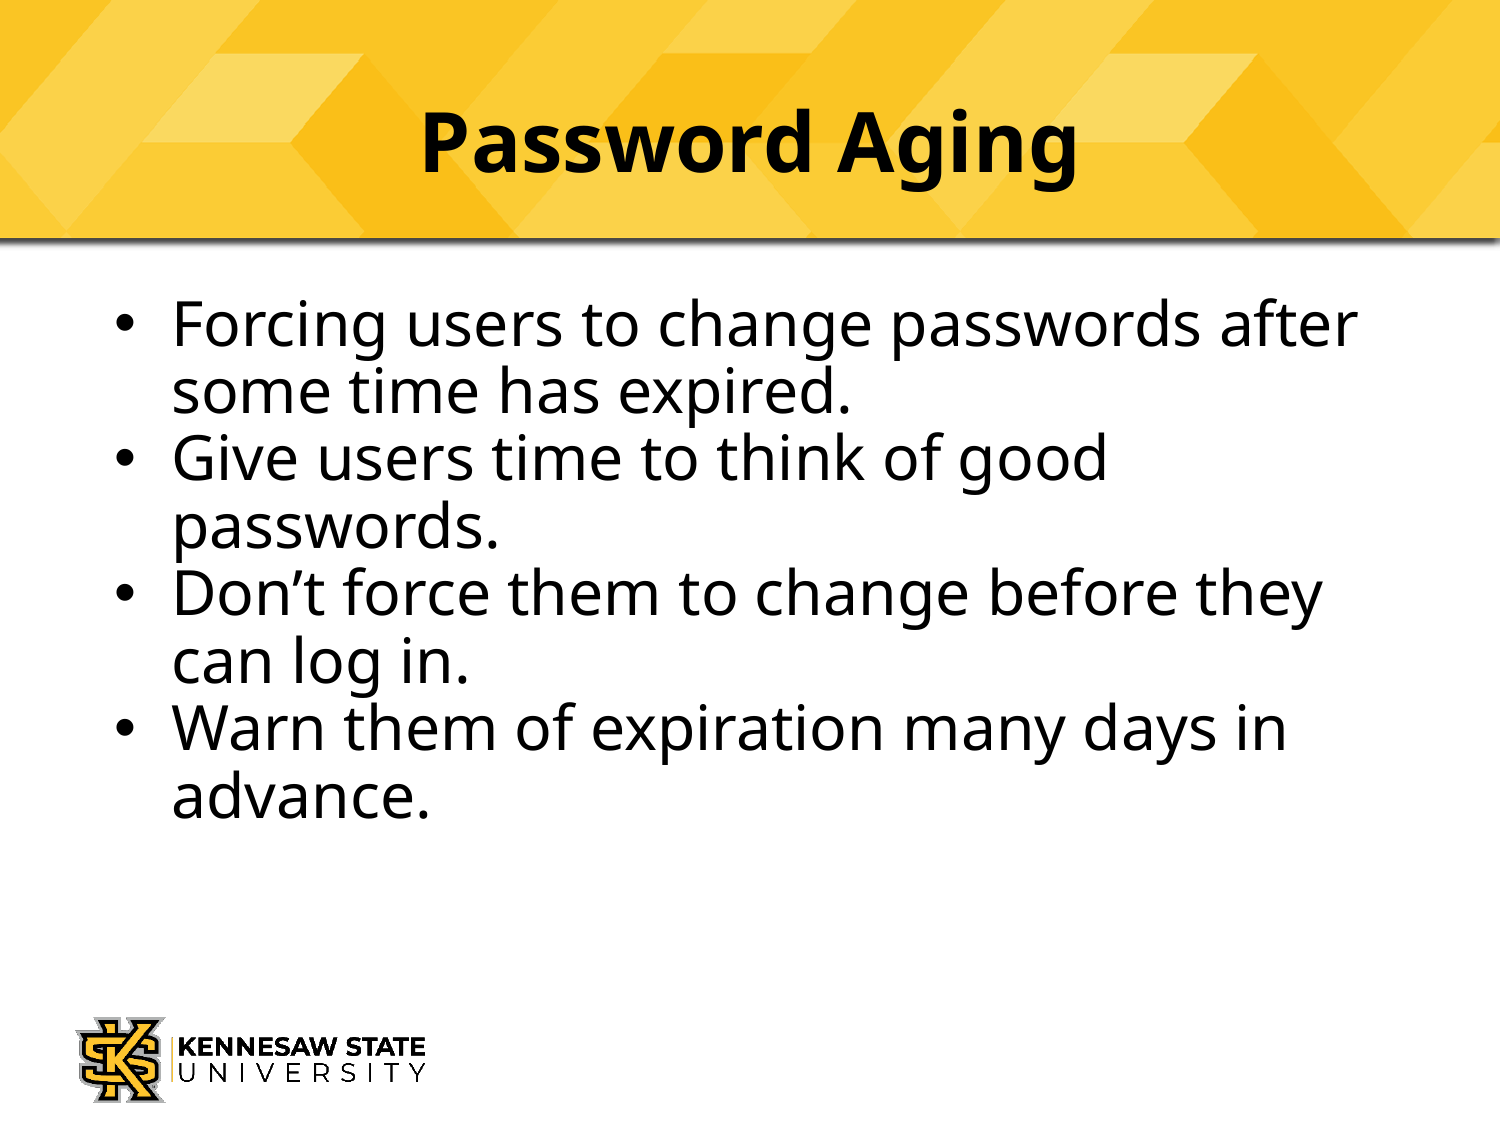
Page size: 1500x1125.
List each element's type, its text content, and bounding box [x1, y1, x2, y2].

picture [75, 1017, 425, 1103]
list Forcing users to change passwords after some time has expired. Give users time to think of good passwords. Don’t force them to change before they can log in. Warn them of expiration many days in advance. [99, 284, 1400, 1080]
picture [0, 0, 1500, 251]
title Password Aging [75, 45, 1425, 233]
